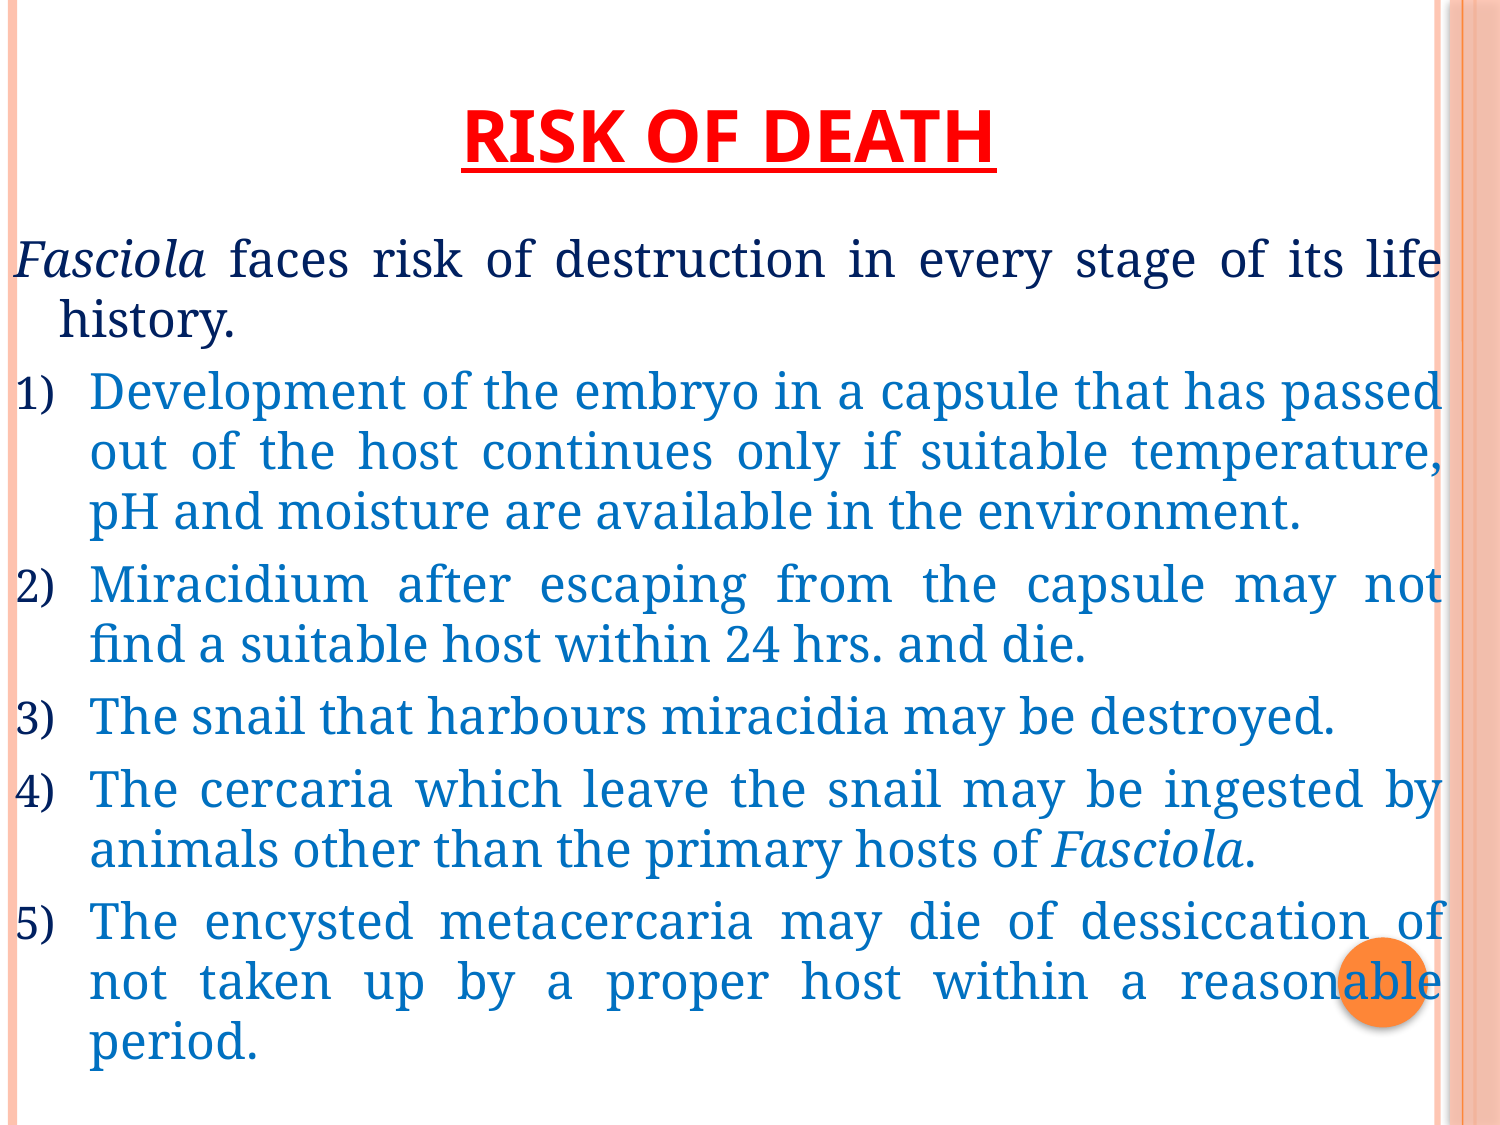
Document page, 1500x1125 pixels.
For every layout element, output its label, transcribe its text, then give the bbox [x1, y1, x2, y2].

list Fasciola faces risk of destruction in every stage of its life history. Development of the embryo in a capsule that has passed out of the host continues only if suitable temperature, pH and moisture are available in the environment. Miracidium after escaping from the capsule may not find a suitable host within 24 hrs. and die. The snail that harbours miracidia may be destroyed. The cercaria which leave the snail may be ingested by animals other than the primary hosts of Fasciola. The encysted metacercaria may die of dessiccation of not taken up by a proper host within a reasonable period. EXCESSIVE MULTIPLICATION COMPENSATES FOR THE ABOVE RISKS. [0, 219, 1459, 1094]
title Risk Of Death [0, 82, 1459, 185]
